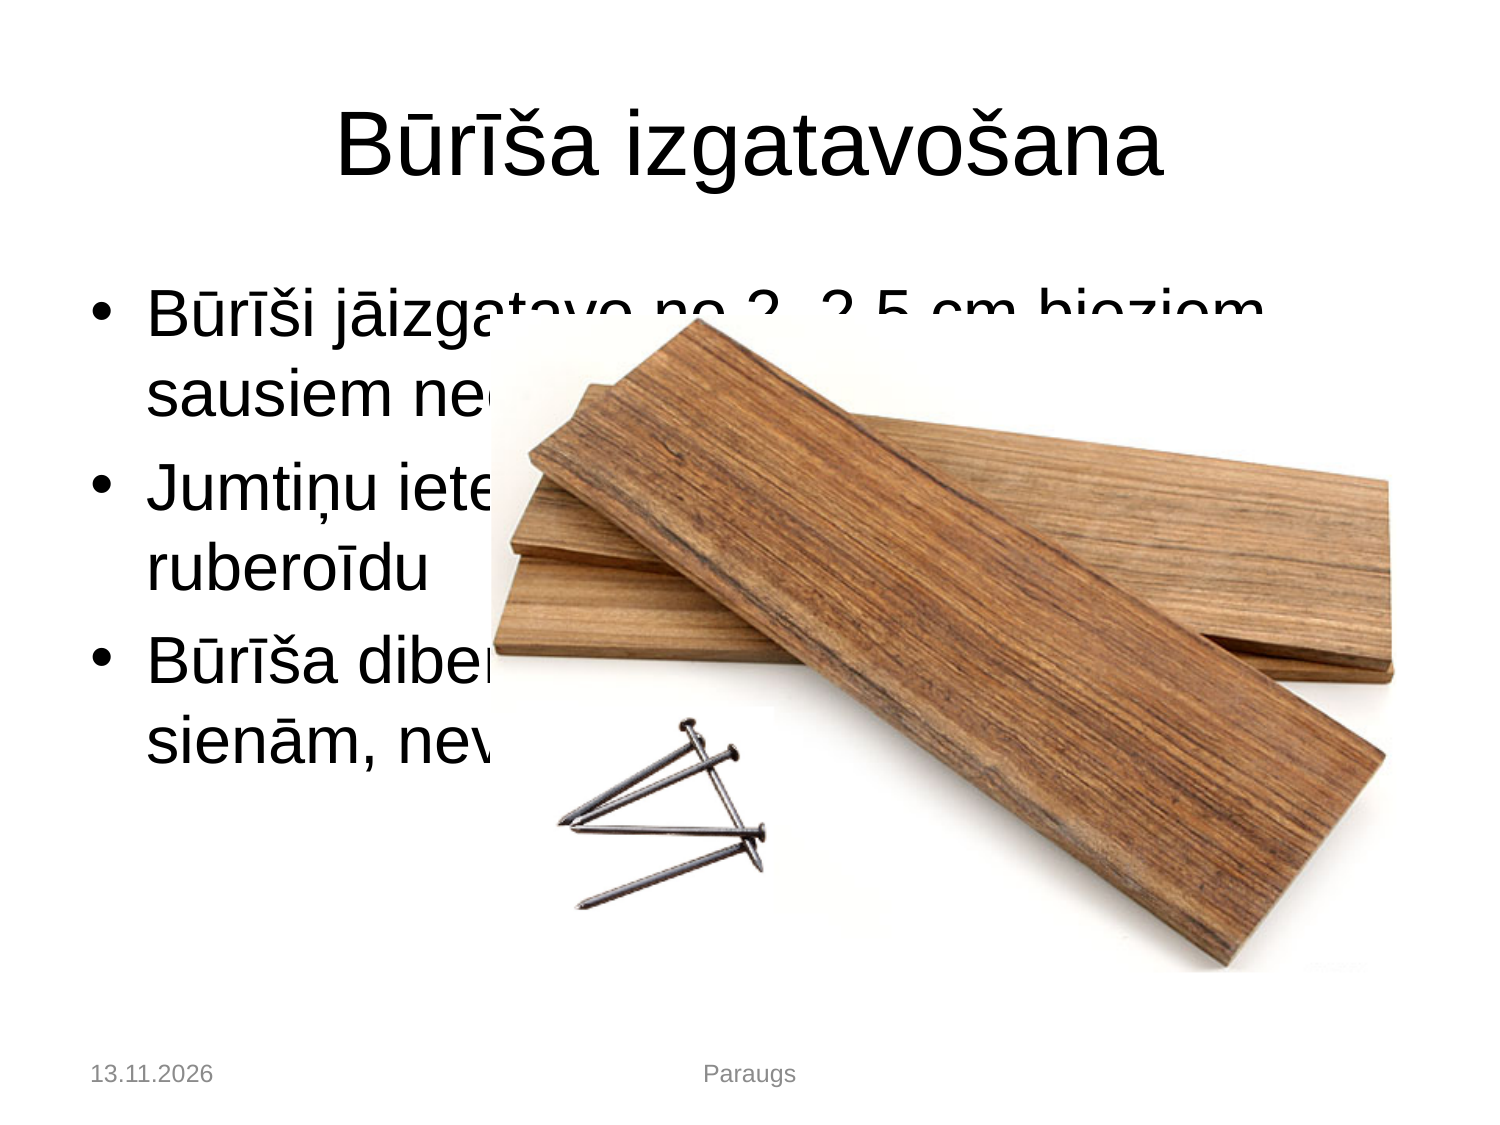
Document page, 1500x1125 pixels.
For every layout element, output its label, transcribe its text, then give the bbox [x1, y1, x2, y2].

title Būrīša izgatavošana [74, 44, 1426, 233]
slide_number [75, 1042, 425, 1103]
footer Paraugs [512, 1042, 988, 1103]
list Būrīši jāizgatavo no 2–2,5 cm bieziem sausiem neēvelētiem dēļiem Jumtiņu ieteicams nosegt ar skārdu vai ruberoīdu Būrīša dibens vienmēr jāpienaglo starp sienām, nevis no apakšas [74, 262, 1426, 799]
picture [489, 314, 1428, 1018]
